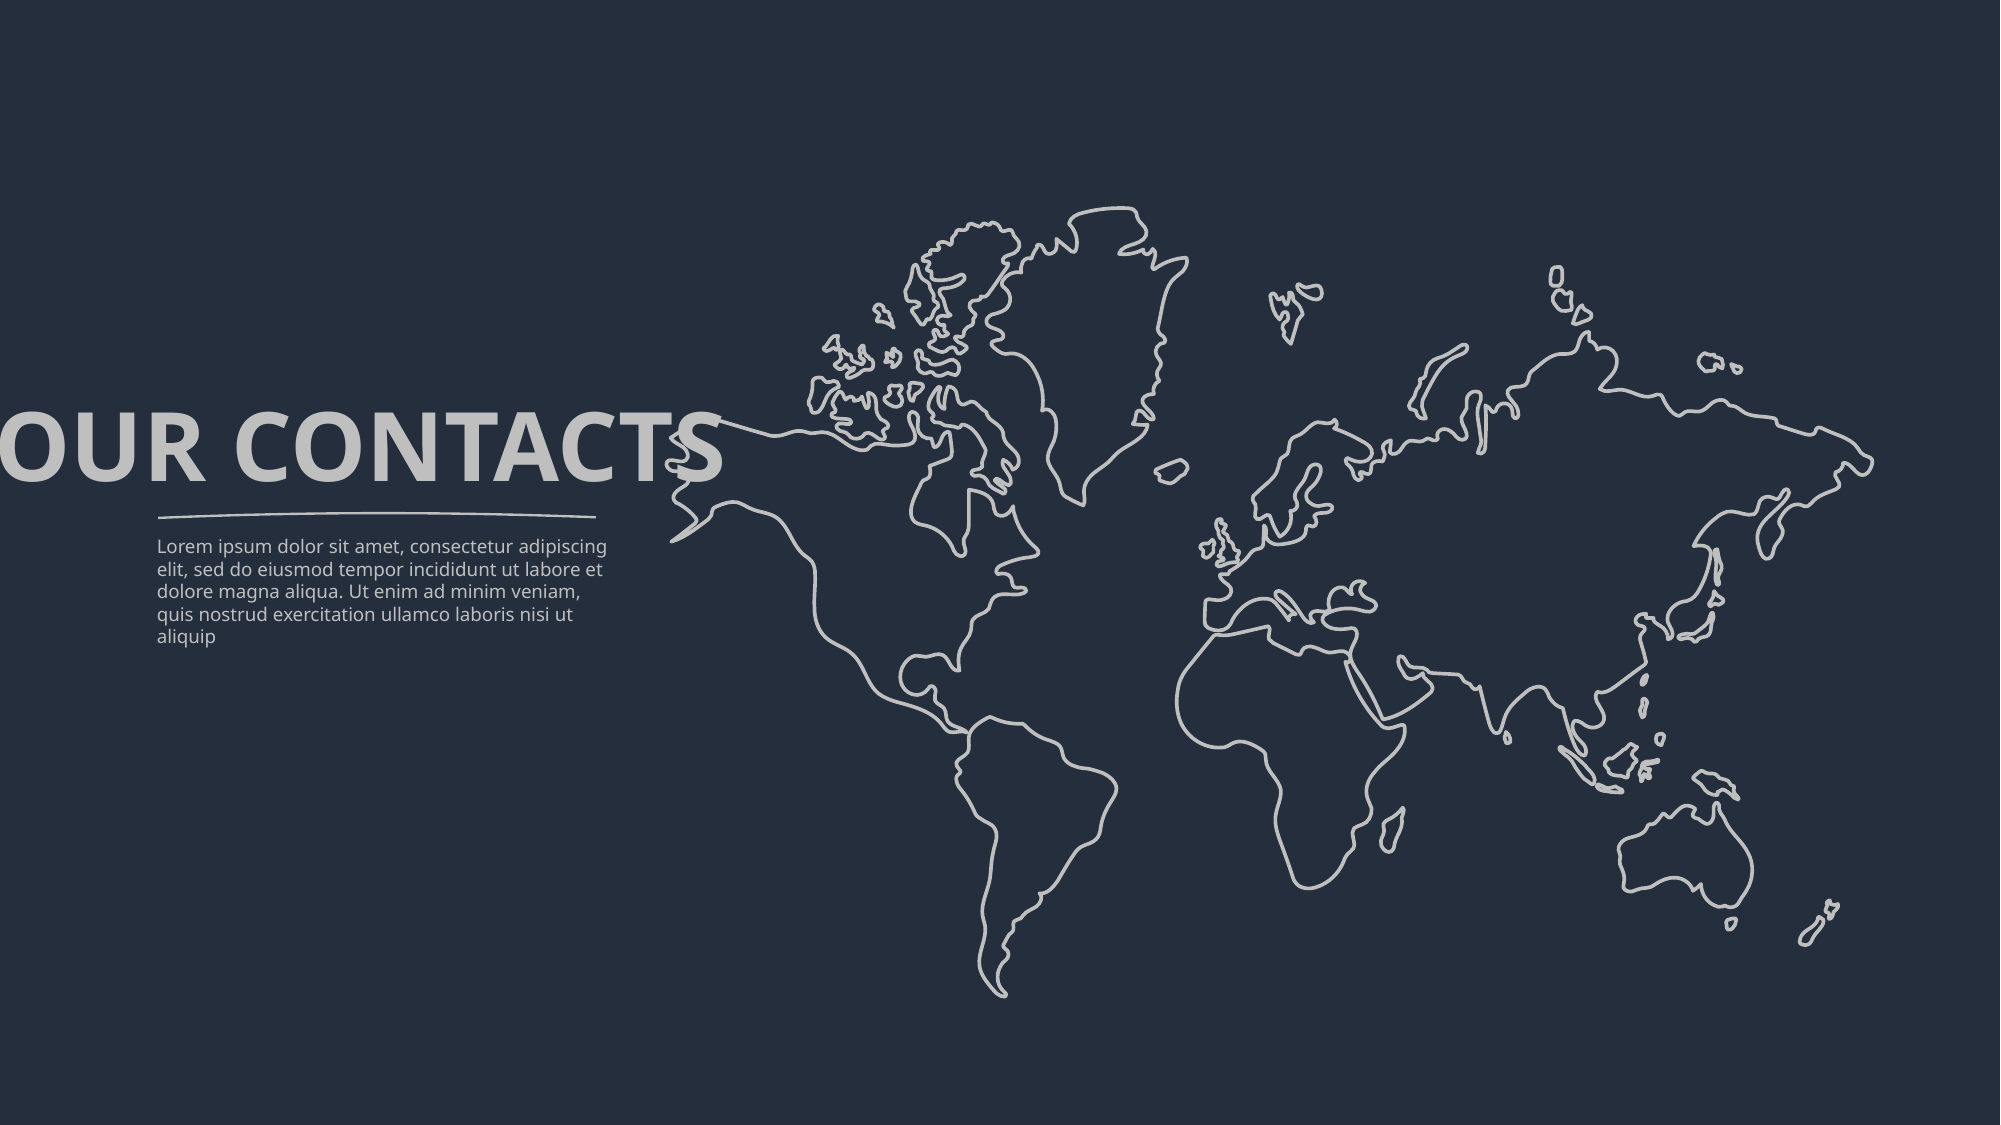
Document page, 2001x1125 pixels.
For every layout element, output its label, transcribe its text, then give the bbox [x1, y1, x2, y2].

text_box [1176, 332, 1873, 889]
text_box [908, 382, 924, 401]
text_box [905, 264, 939, 325]
text_box [1799, 916, 1824, 946]
text_box [1297, 284, 1322, 300]
text_box OUR CONTACTS [0, 385, 727, 501]
text_box [986, 208, 1188, 506]
text_box [158, 513, 596, 518]
text_box [671, 411, 1039, 733]
text_box [1552, 290, 1572, 311]
text_box [1572, 305, 1592, 325]
text_box [831, 391, 889, 440]
text_box [1550, 266, 1563, 286]
text_box [915, 350, 960, 376]
text_box [1270, 292, 1303, 344]
text_box [956, 716, 1117, 997]
text_box [928, 386, 1019, 494]
text_box [885, 348, 901, 368]
text_box [884, 385, 903, 407]
text_box [834, 345, 874, 378]
text_box [823, 335, 839, 352]
text_box [1825, 900, 1838, 920]
text_box [808, 377, 839, 413]
text_box [922, 222, 1020, 354]
text_box Lorem ipsum dolor sit amet, consectetur adipiscing elit, sed do eiusmod tempor incididunt ut labore et dolore magna aliqua. Ut enim ad minim veniam, quis nostrud exercitation ullamco laboris nisi ut aliquip [142, 527, 633, 655]
text_box [873, 304, 894, 328]
text_box [1618, 802, 1753, 908]
text_box [1726, 918, 1737, 930]
